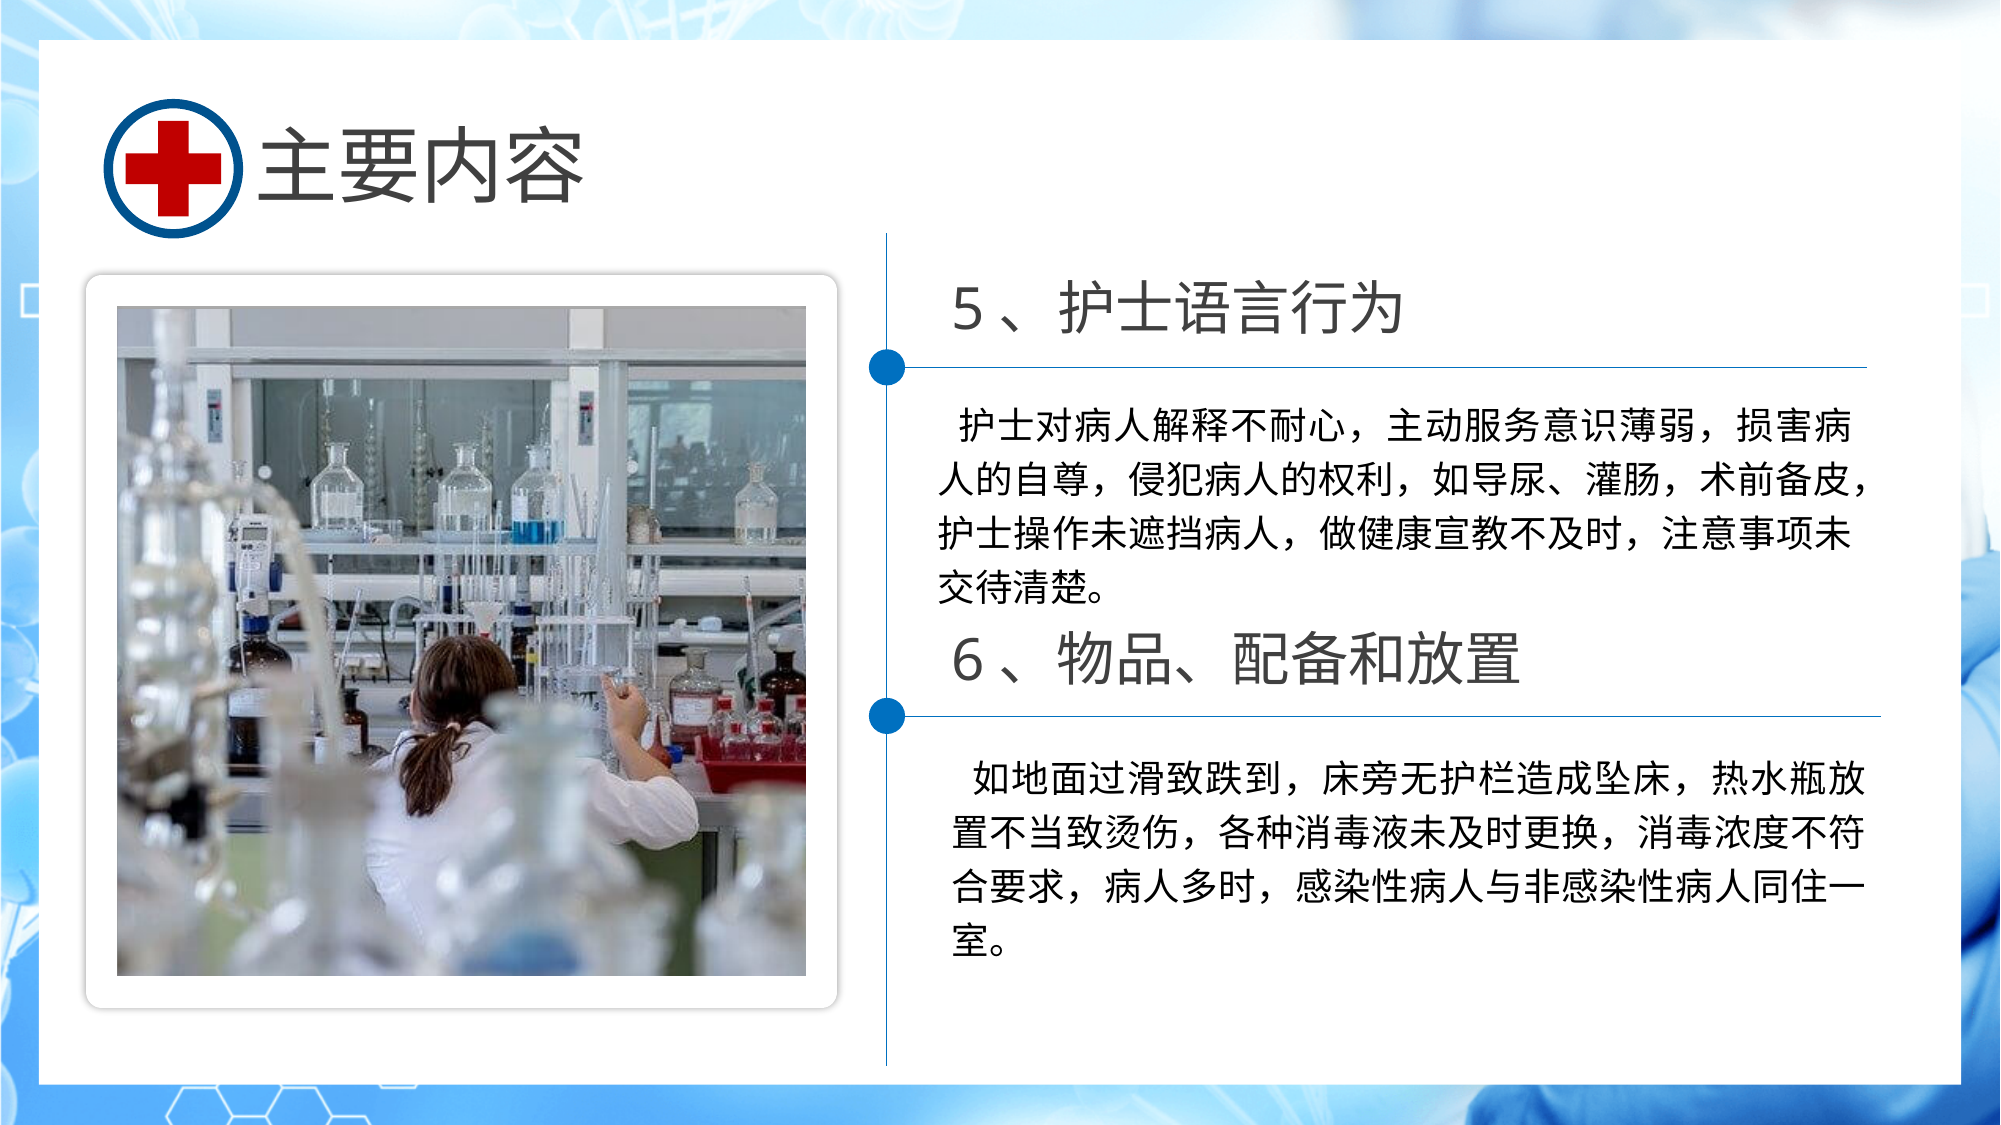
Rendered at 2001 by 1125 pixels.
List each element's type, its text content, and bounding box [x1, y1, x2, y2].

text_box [868, 233, 1881, 1067]
picture [3, 0, 1998, 1125]
text_box 主要内容 [239, 105, 603, 220]
